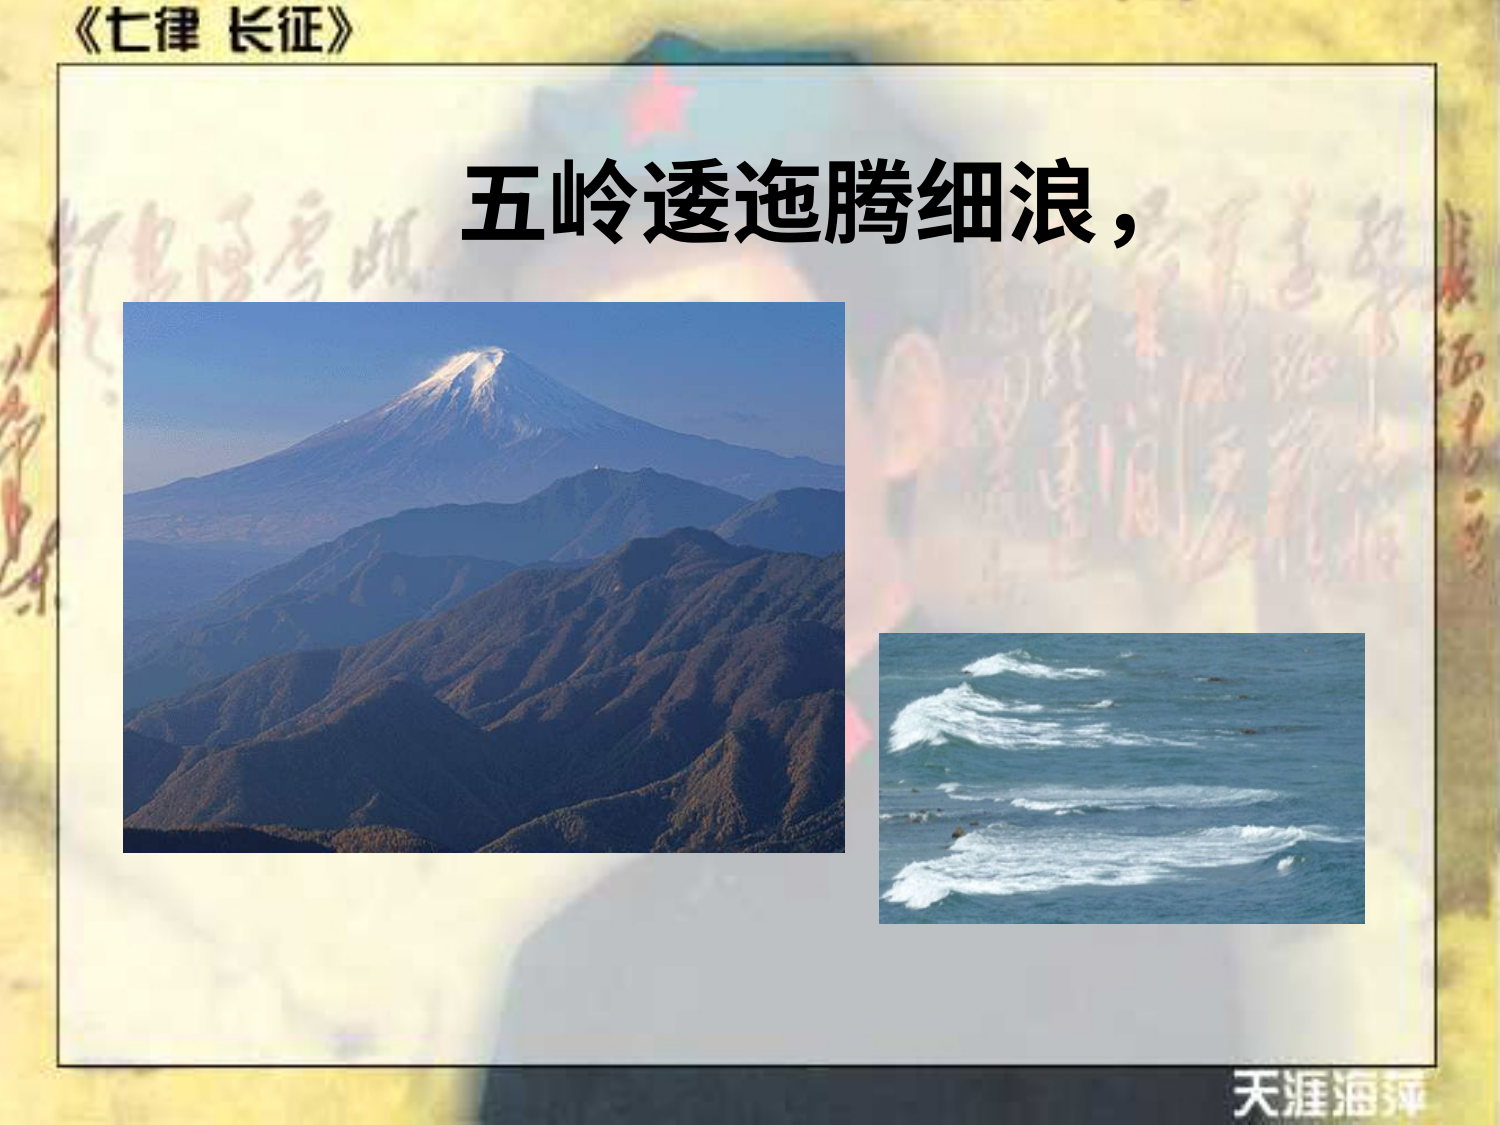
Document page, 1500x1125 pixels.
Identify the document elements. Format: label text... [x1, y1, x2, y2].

text_box 五岭逶迤腾细浪， [407, 137, 1164, 262]
picture [0, 0, 1500, 1125]
